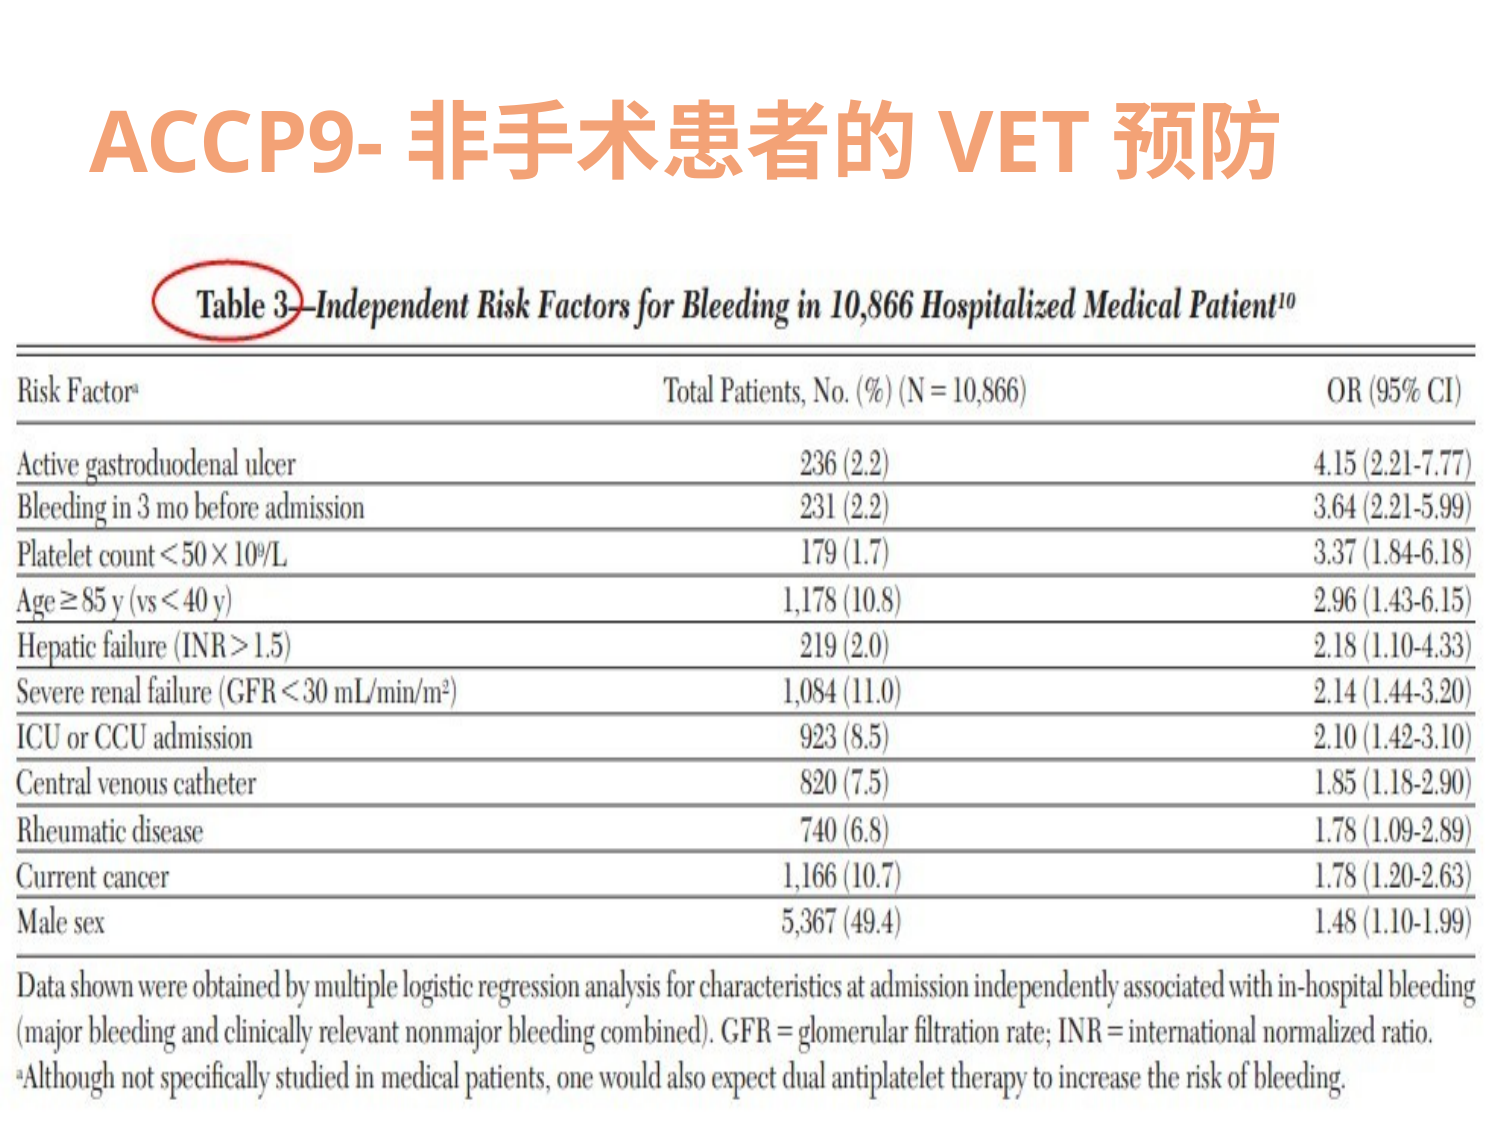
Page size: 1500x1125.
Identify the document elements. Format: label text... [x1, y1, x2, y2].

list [0, 234, 1500, 1125]
title ACCP9-非手术患者的VET预防 [75, 45, 1425, 233]
